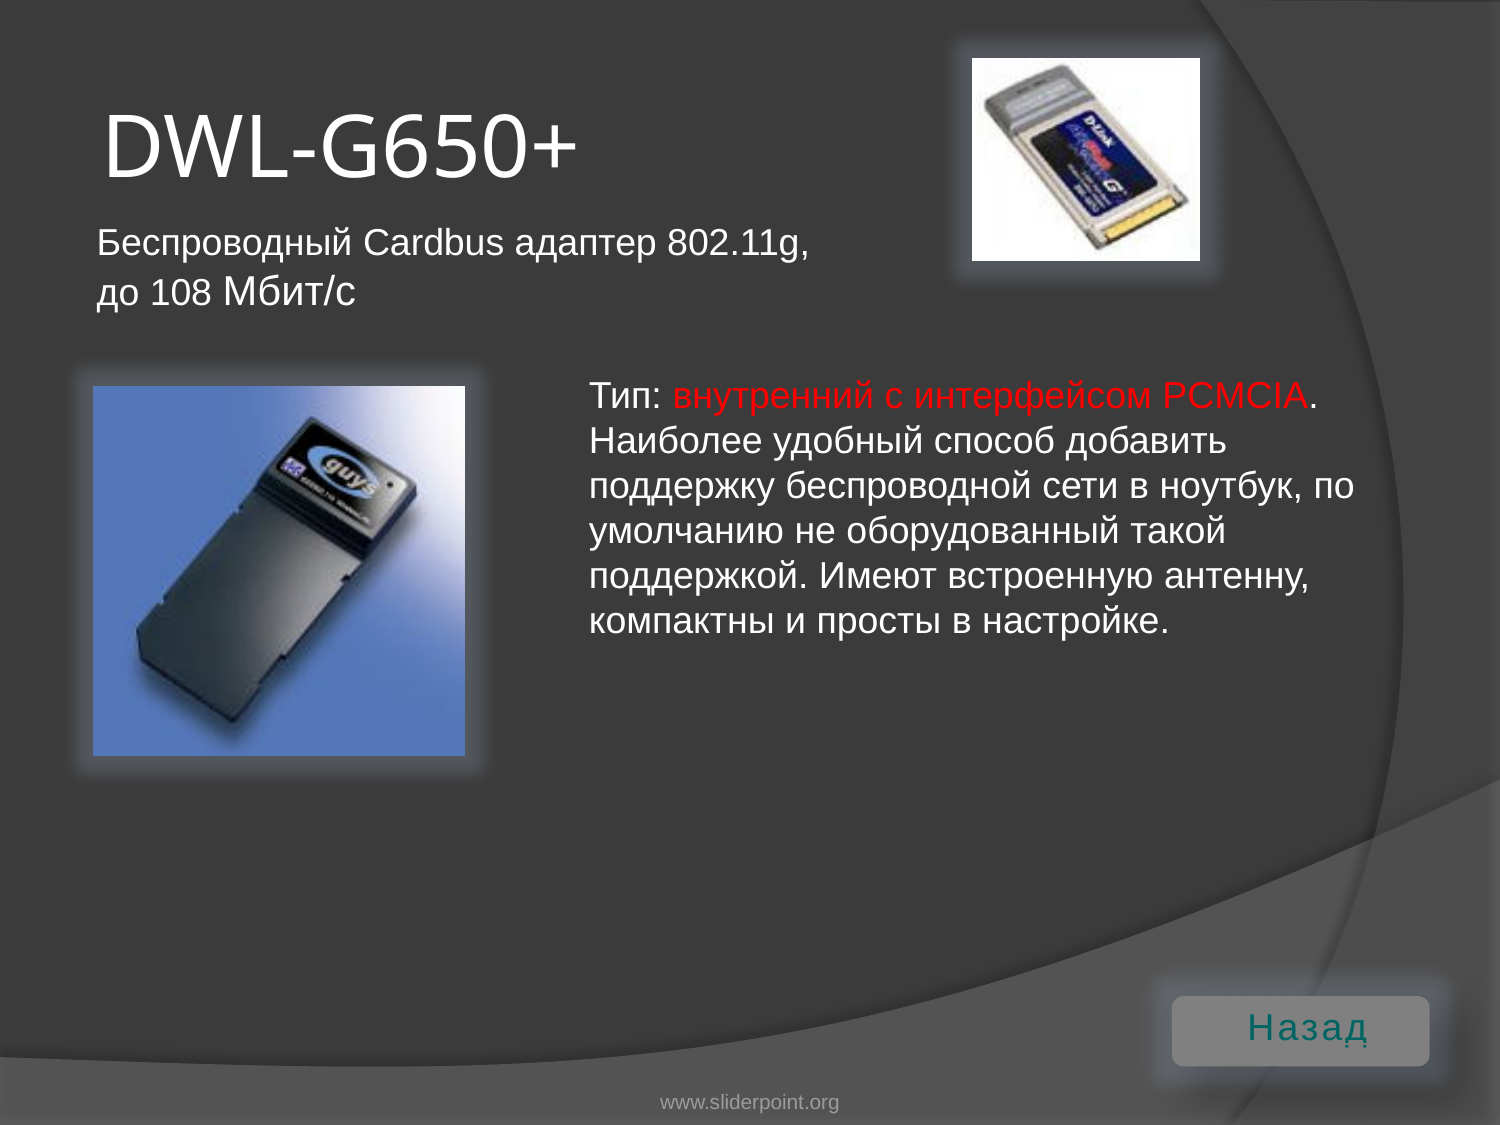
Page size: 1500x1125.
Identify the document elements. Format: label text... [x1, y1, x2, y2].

text_box Беспроводный Cardbus адаптер 802.11g, до 108 Мбит/с [81, 210, 832, 321]
title DWL-G650+ [93, 321, 762, 412]
text_box Тип: внутренний с интерфейсом PCMCIA. Наиболее удобный способ добавить поддержку беспроводной сети в ноутбук, по умолчанию не оборудованный такой поддержкой. Имеют встроенную антенну, компактны и просты в настройке. [574, 363, 1371, 693]
text_box [1170, 994, 1432, 1068]
footer www.sliderpoint.org [512, 1053, 988, 1114]
picture [972, 58, 1200, 261]
text_box Назад [1232, 996, 1383, 1056]
picture [93, 386, 465, 756]
title DWL-G650+ [93, 82, 762, 210]
